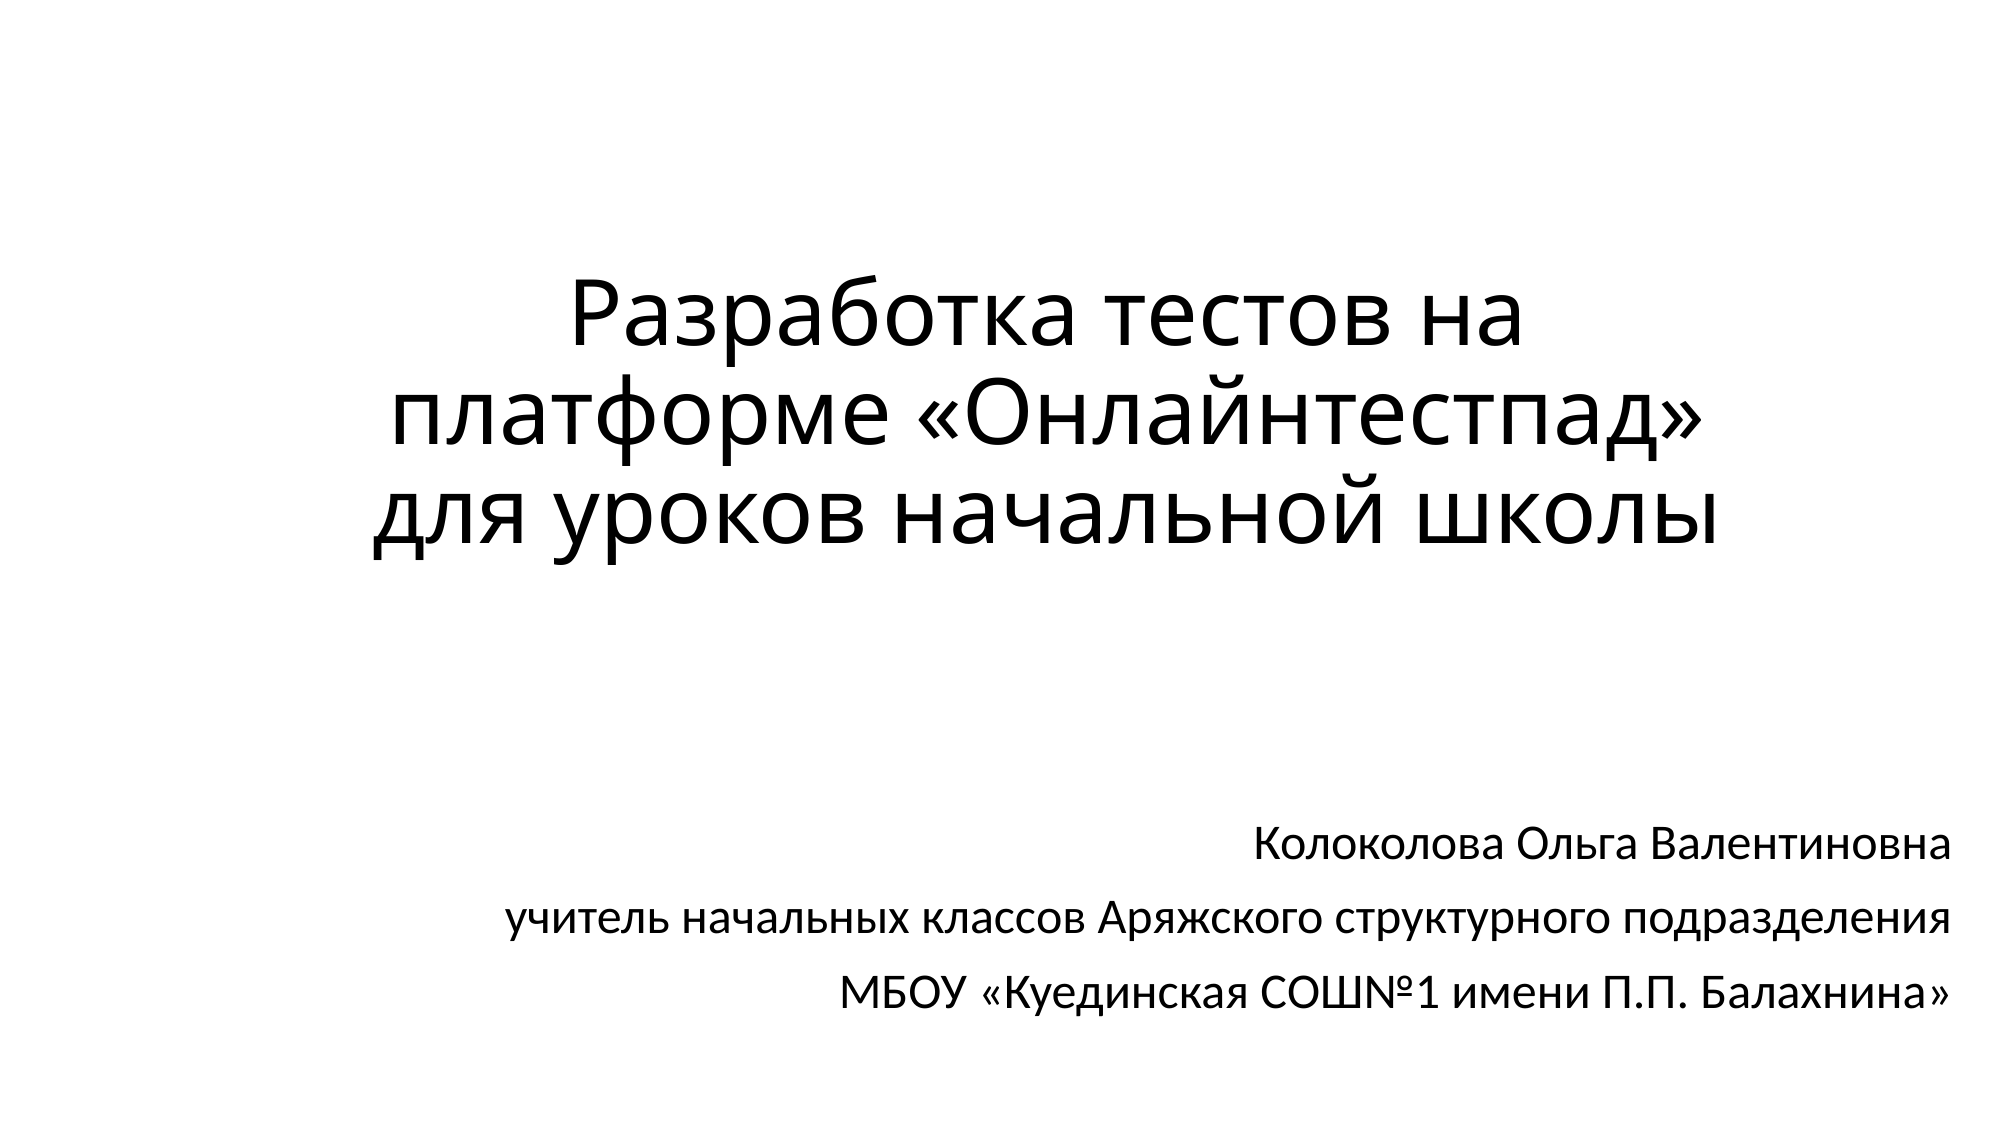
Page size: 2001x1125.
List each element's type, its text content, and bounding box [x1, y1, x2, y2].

title Разработка тестов на платформе «Онлайнтестпад» для уроков начальной школы [297, 289, 1798, 681]
subtitle Колоколова Ольга Валентиновна учитель начальных классов Аряжского структурного подразделения МБОУ «Куединская СОШ№1 имени П.П. Балахнина» [467, 808, 1968, 1080]
